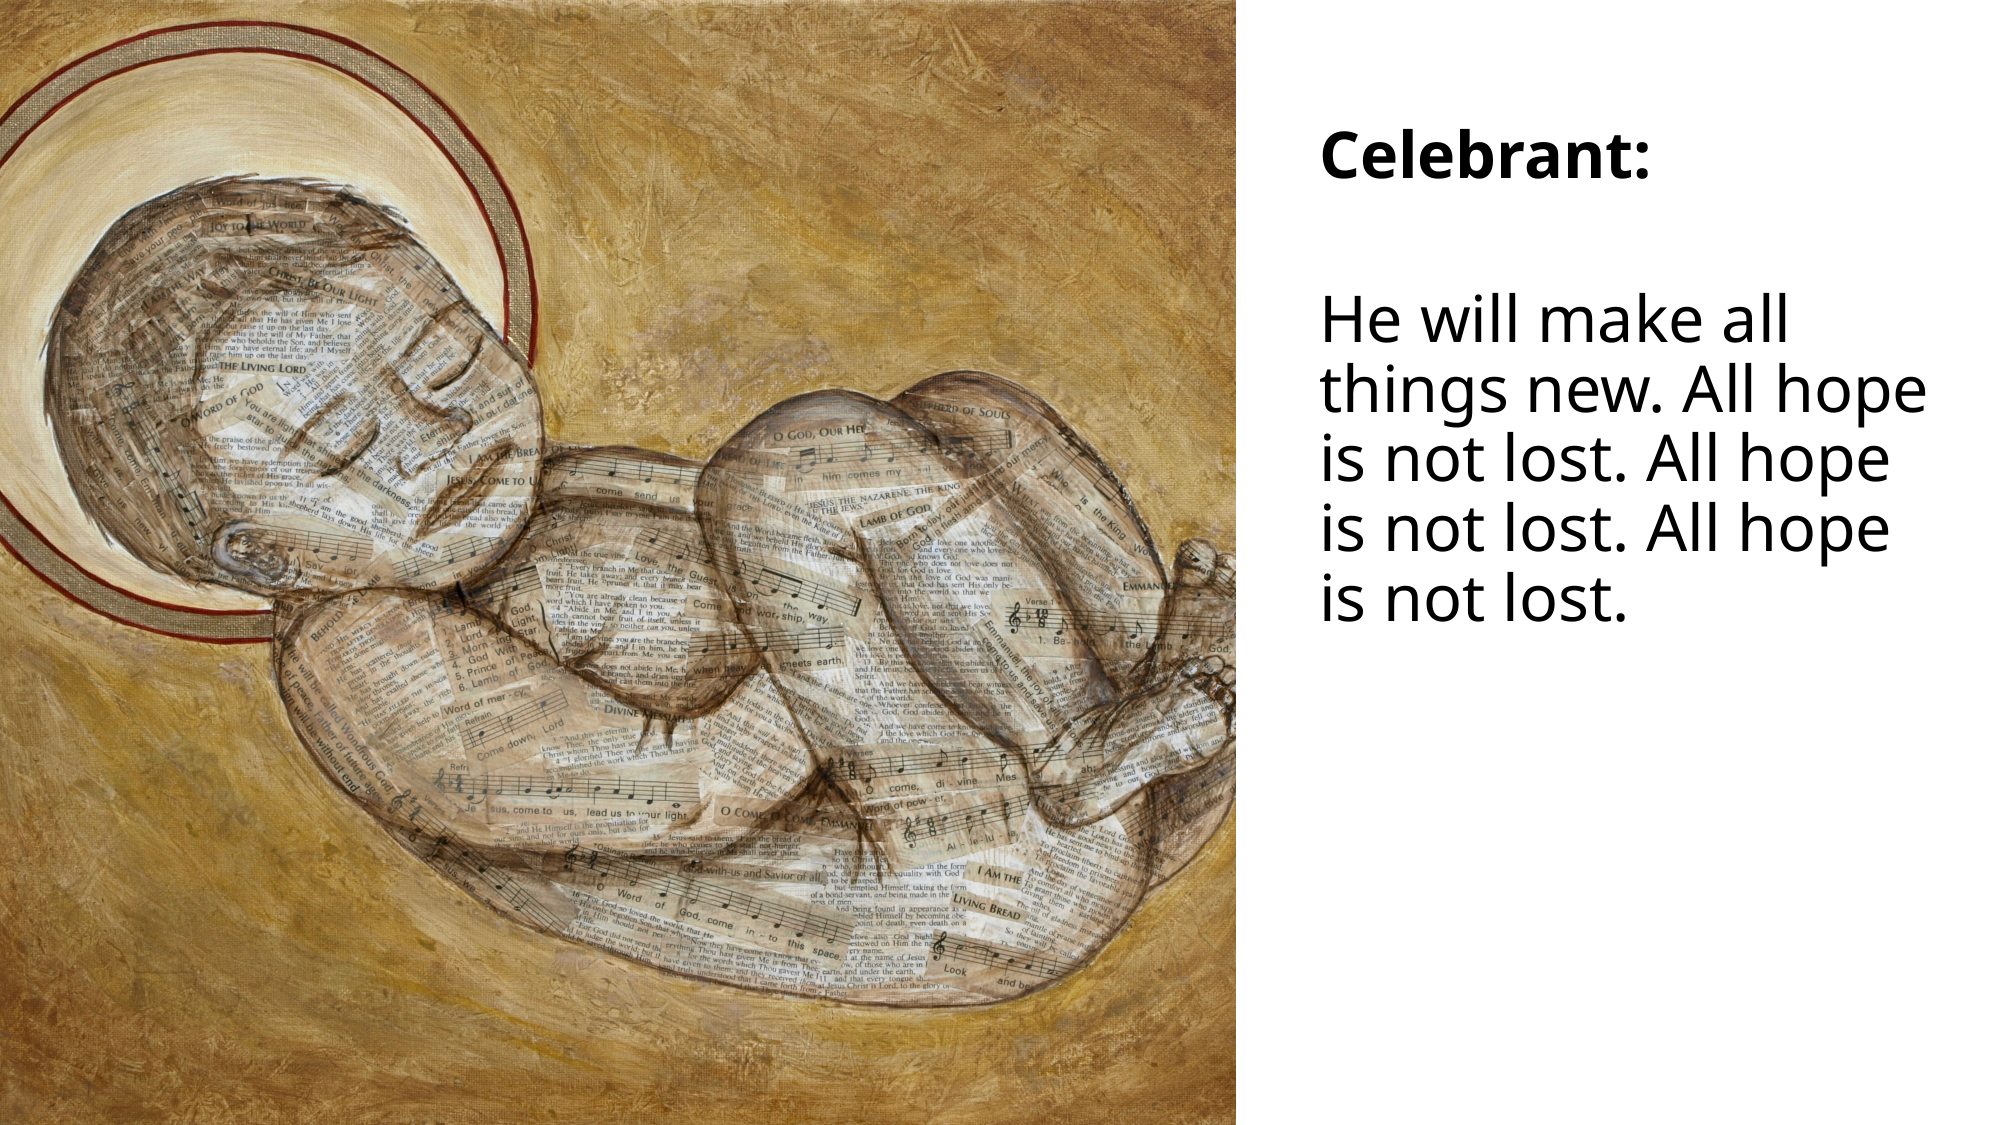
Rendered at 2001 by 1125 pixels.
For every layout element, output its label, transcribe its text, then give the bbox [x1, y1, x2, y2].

picture [0, 0, 1236, 1125]
text_box Celebrant: He will make all things new. All hope is not lost. All hope is not lost. All hope is not lost. [1304, 0, 1956, 890]
